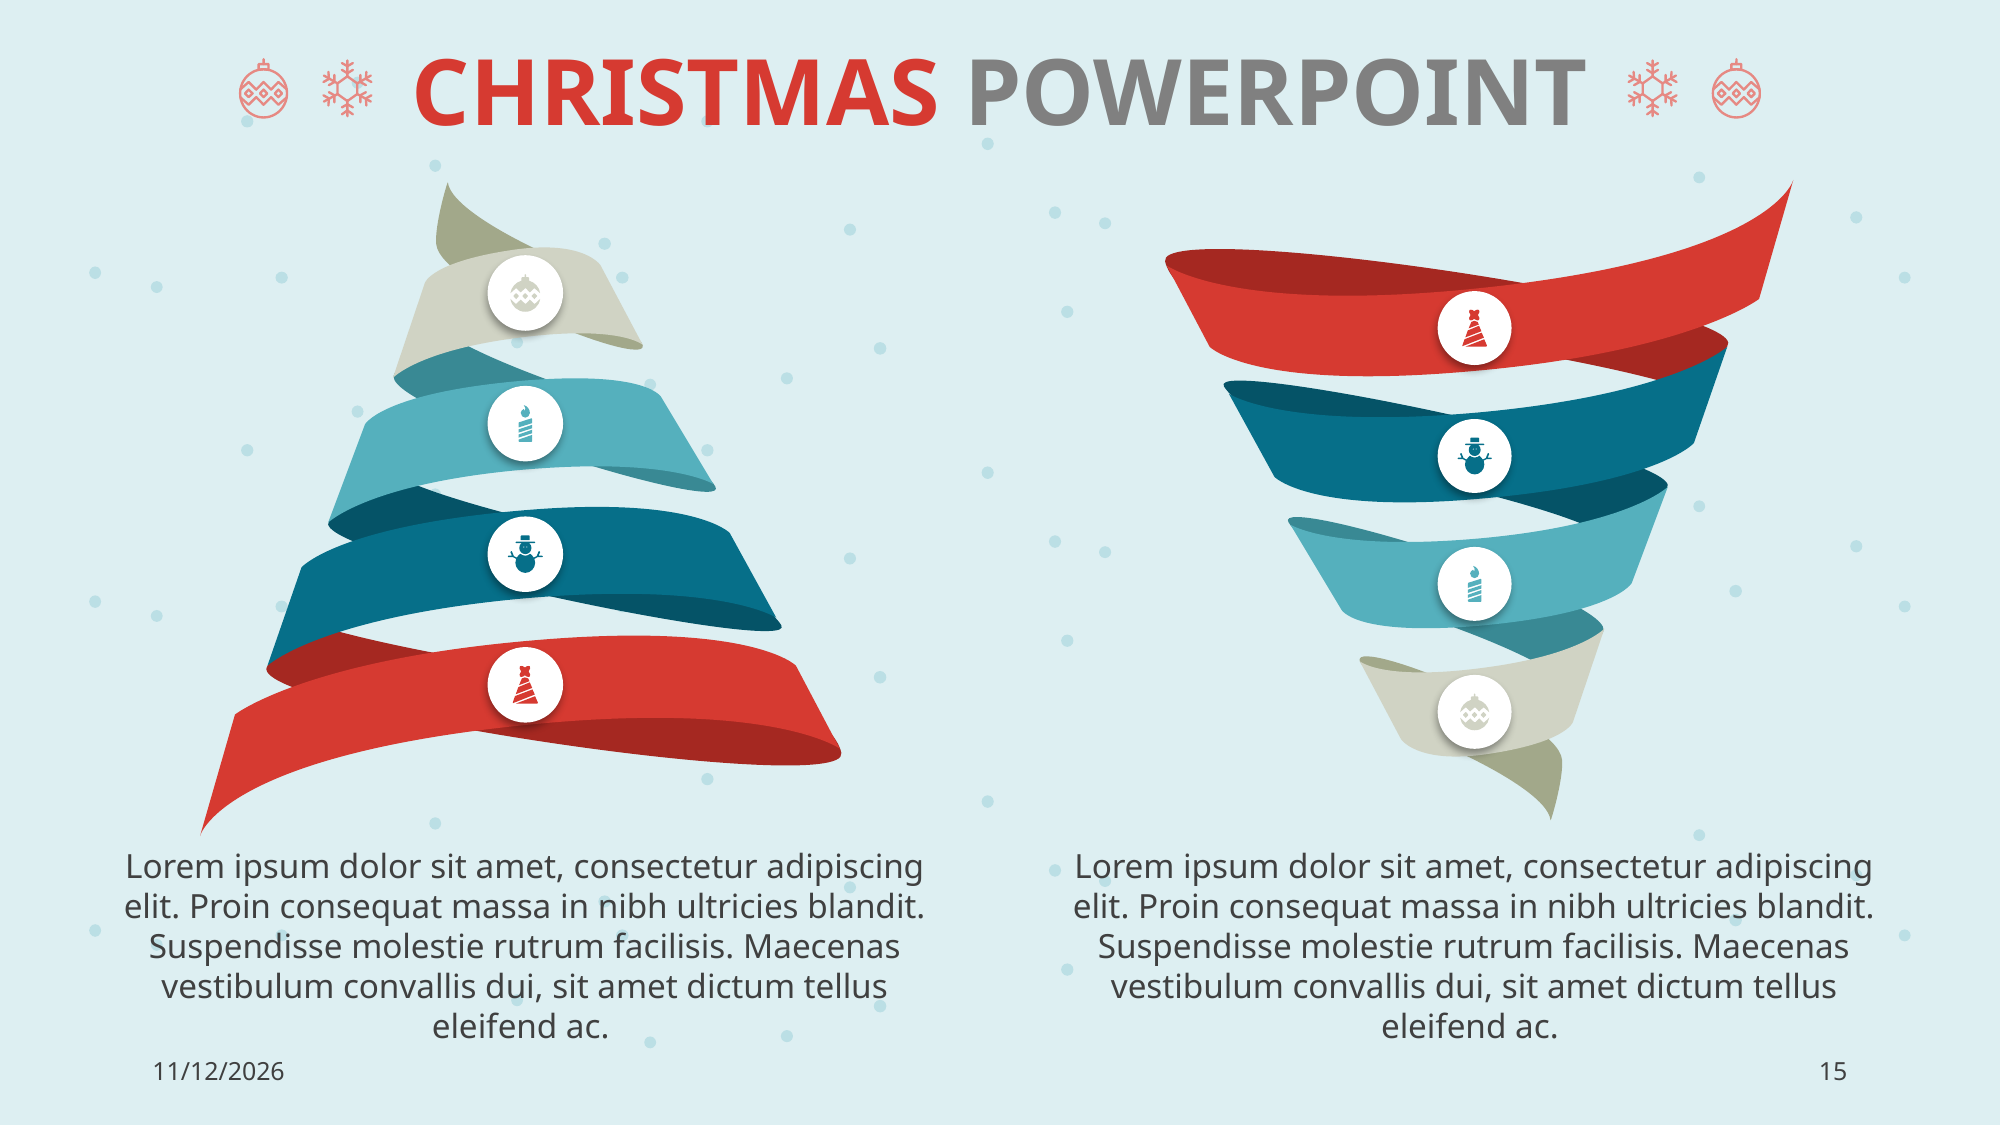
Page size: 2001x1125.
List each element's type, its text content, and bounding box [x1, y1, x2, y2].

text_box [199, 179, 851, 837]
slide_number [137, 1049, 588, 1103]
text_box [89, 76, 1911, 1049]
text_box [240, 59, 1760, 118]
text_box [1155, 179, 1794, 823]
slide_number 15 [1412, 1049, 1863, 1103]
text_box CHRISTMAS POWERPOINT [62, 33, 1938, 144]
